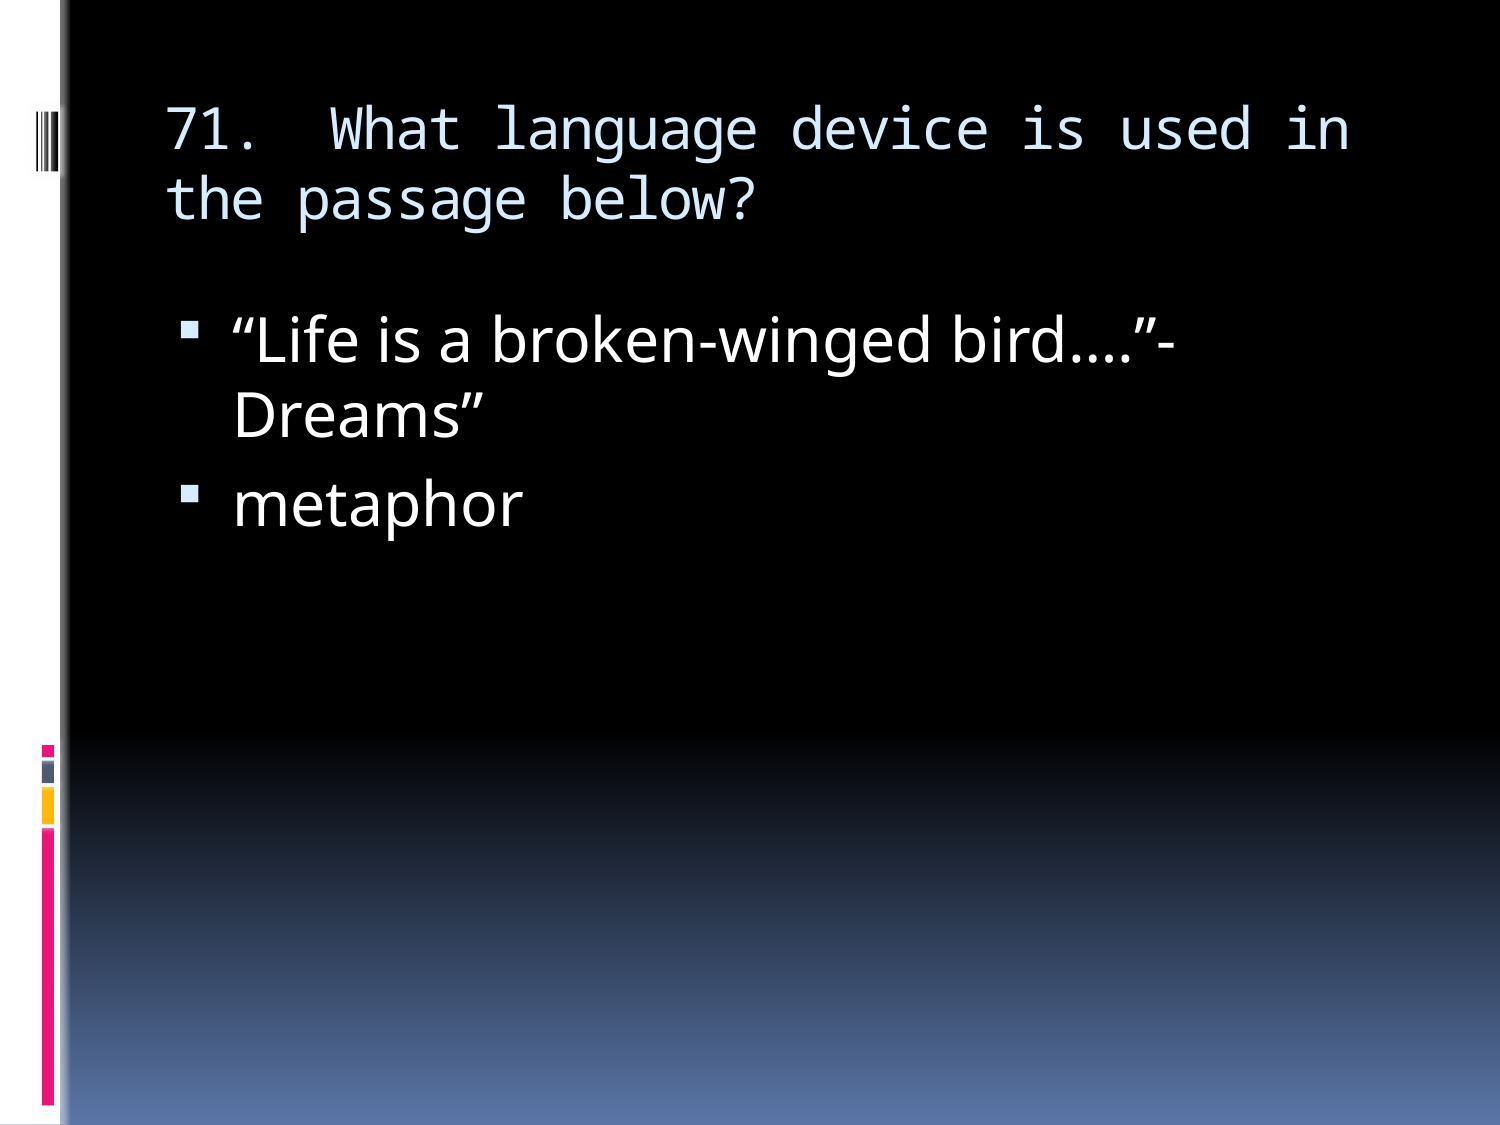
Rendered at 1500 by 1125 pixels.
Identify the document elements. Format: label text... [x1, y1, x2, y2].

title 71. What language device is used in the passage below? [150, 83, 1425, 234]
list “Life is a broken-winged bird….”-Dreams” metaphor [150, 292, 1425, 1043]
